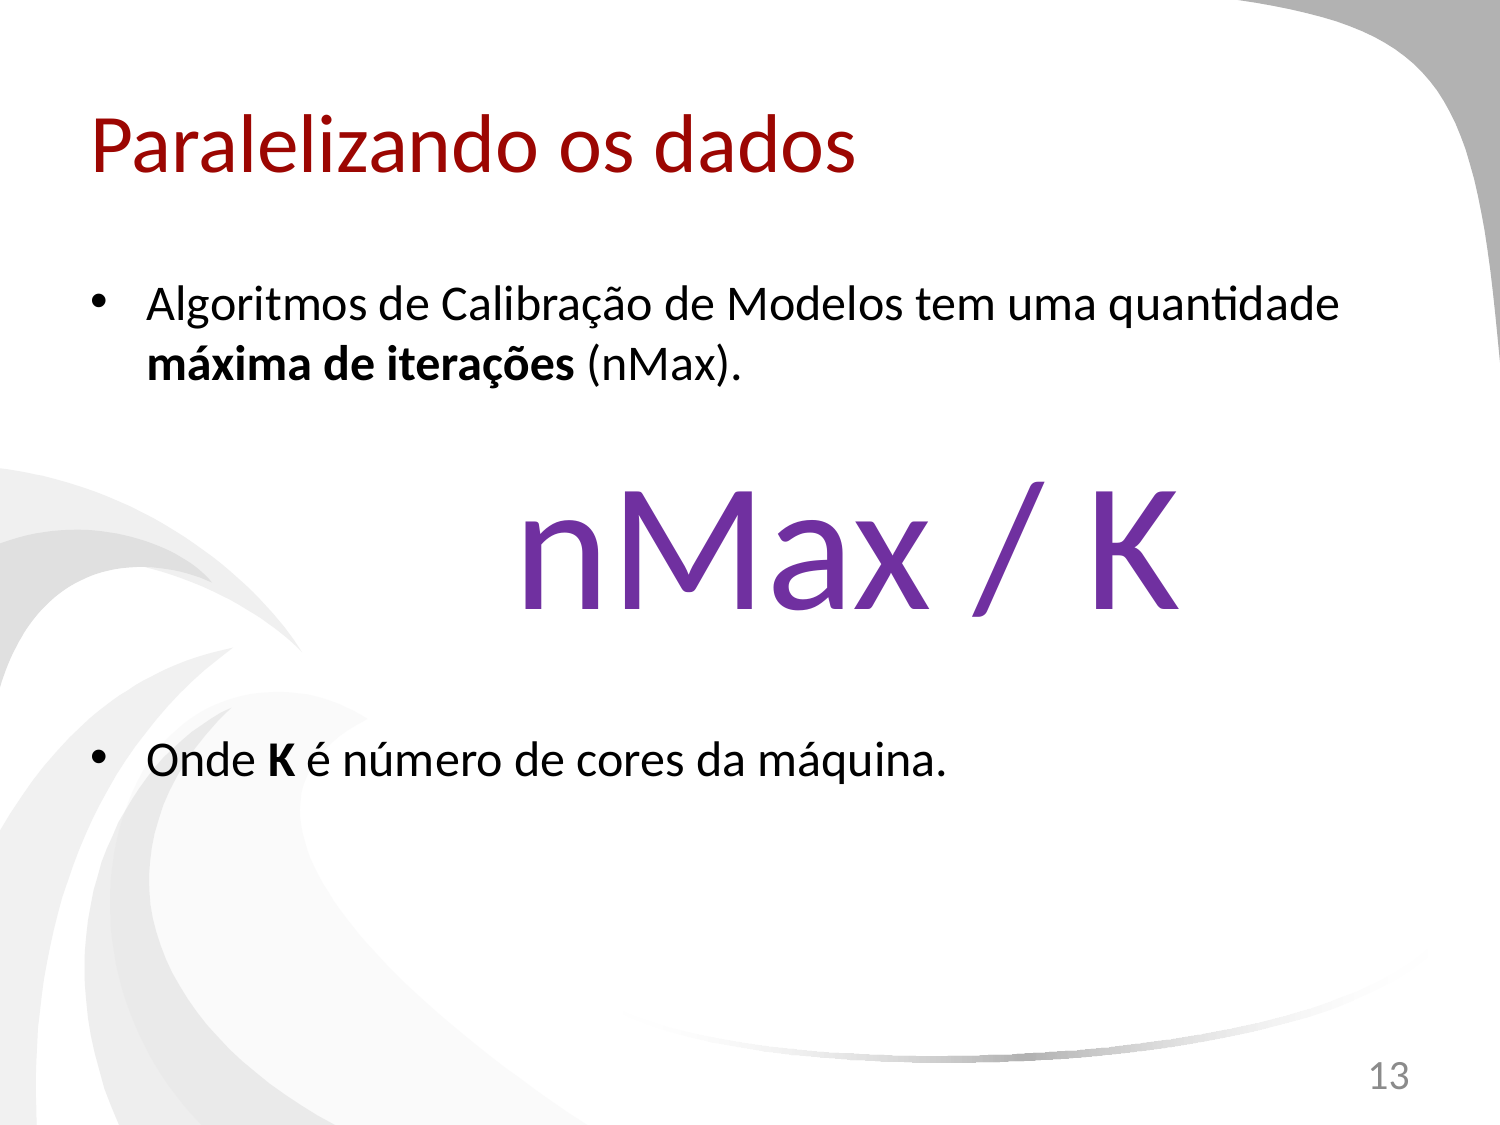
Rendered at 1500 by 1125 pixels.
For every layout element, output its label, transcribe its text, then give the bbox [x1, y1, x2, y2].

list Algoritmos de Calibração de Modelos tem uma quantidade máxima de iterações (nMax). nMax / K Onde K é número de cores da máquina. [75, 262, 1425, 1005]
slide_number 13 [1074, 1042, 1425, 1103]
title Paralelizando os dados [75, 45, 1425, 233]
